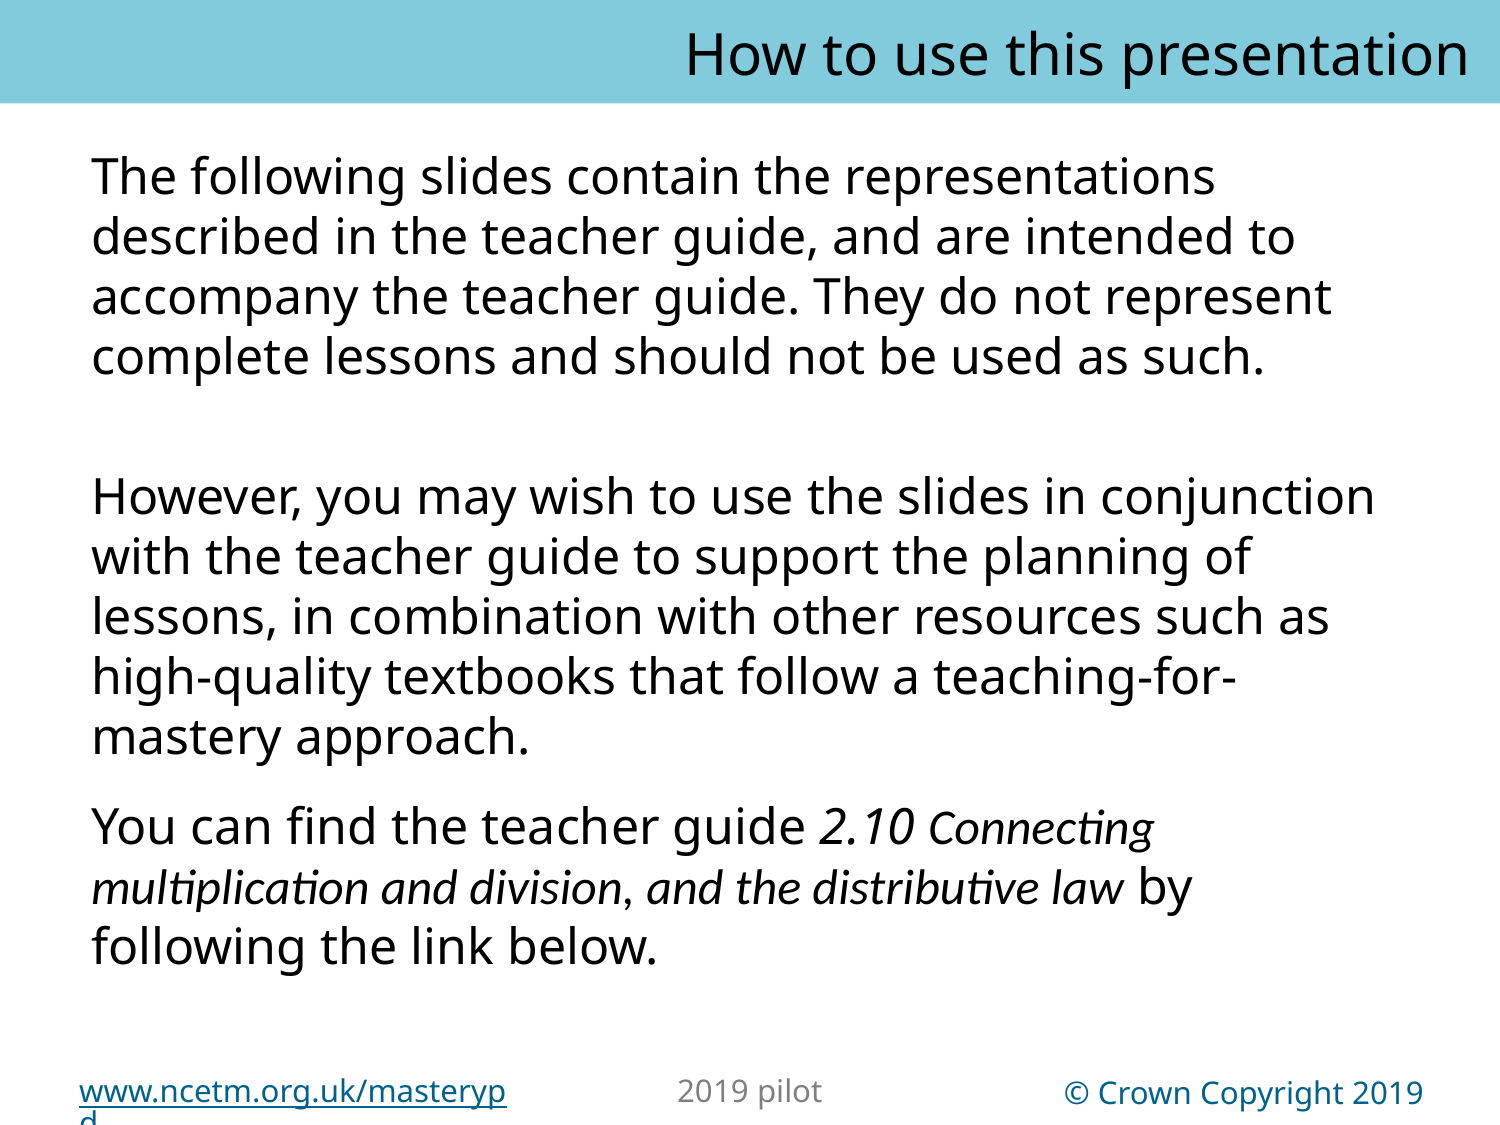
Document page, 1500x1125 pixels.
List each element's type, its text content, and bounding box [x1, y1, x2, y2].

list You can find the teacher guide 2.10 Connecting multiplication and division, and the distributive law by following the link below. [76, 786, 1424, 972]
list How to use this presentation [0, 0, 1500, 104]
